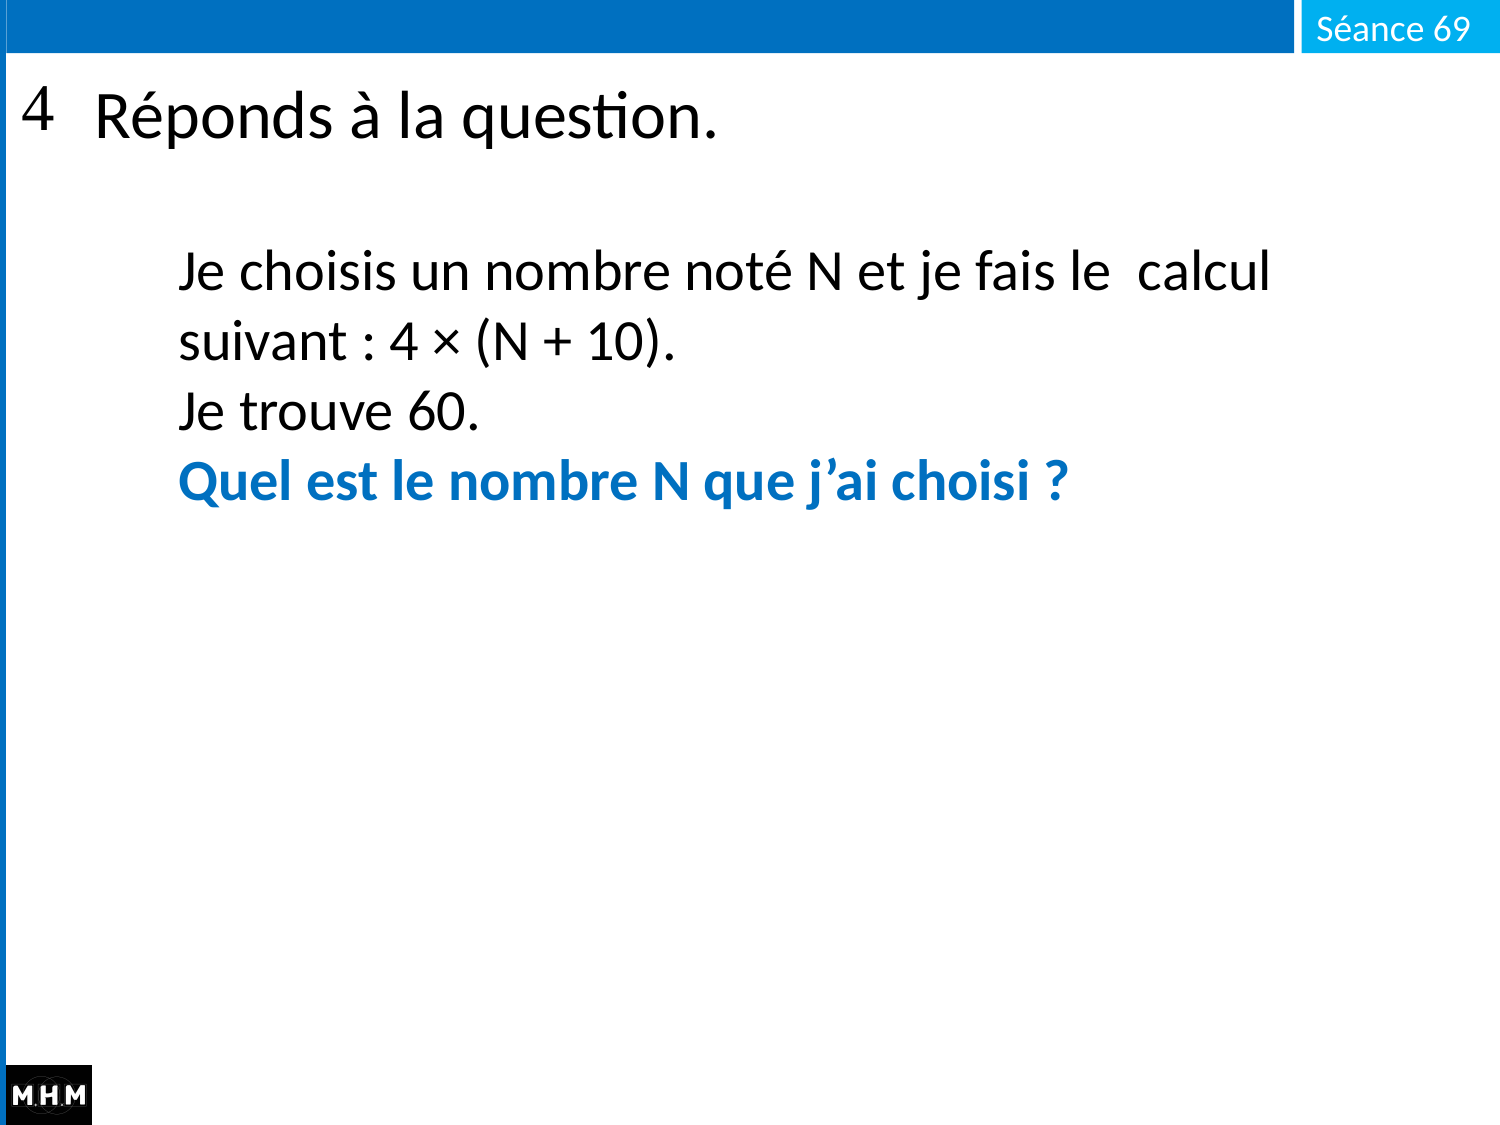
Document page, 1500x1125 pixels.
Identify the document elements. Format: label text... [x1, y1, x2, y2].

text_box Je choisis un nombre noté N et je fais le calcul suivant : 4 × (N + 10). Je trouve 60. Quel est le nombre N que j’ai choisi ? [163, 224, 1337, 520]
picture [6, 1065, 92, 1125]
title Réponds à la question. [79, 71, 1374, 161]
